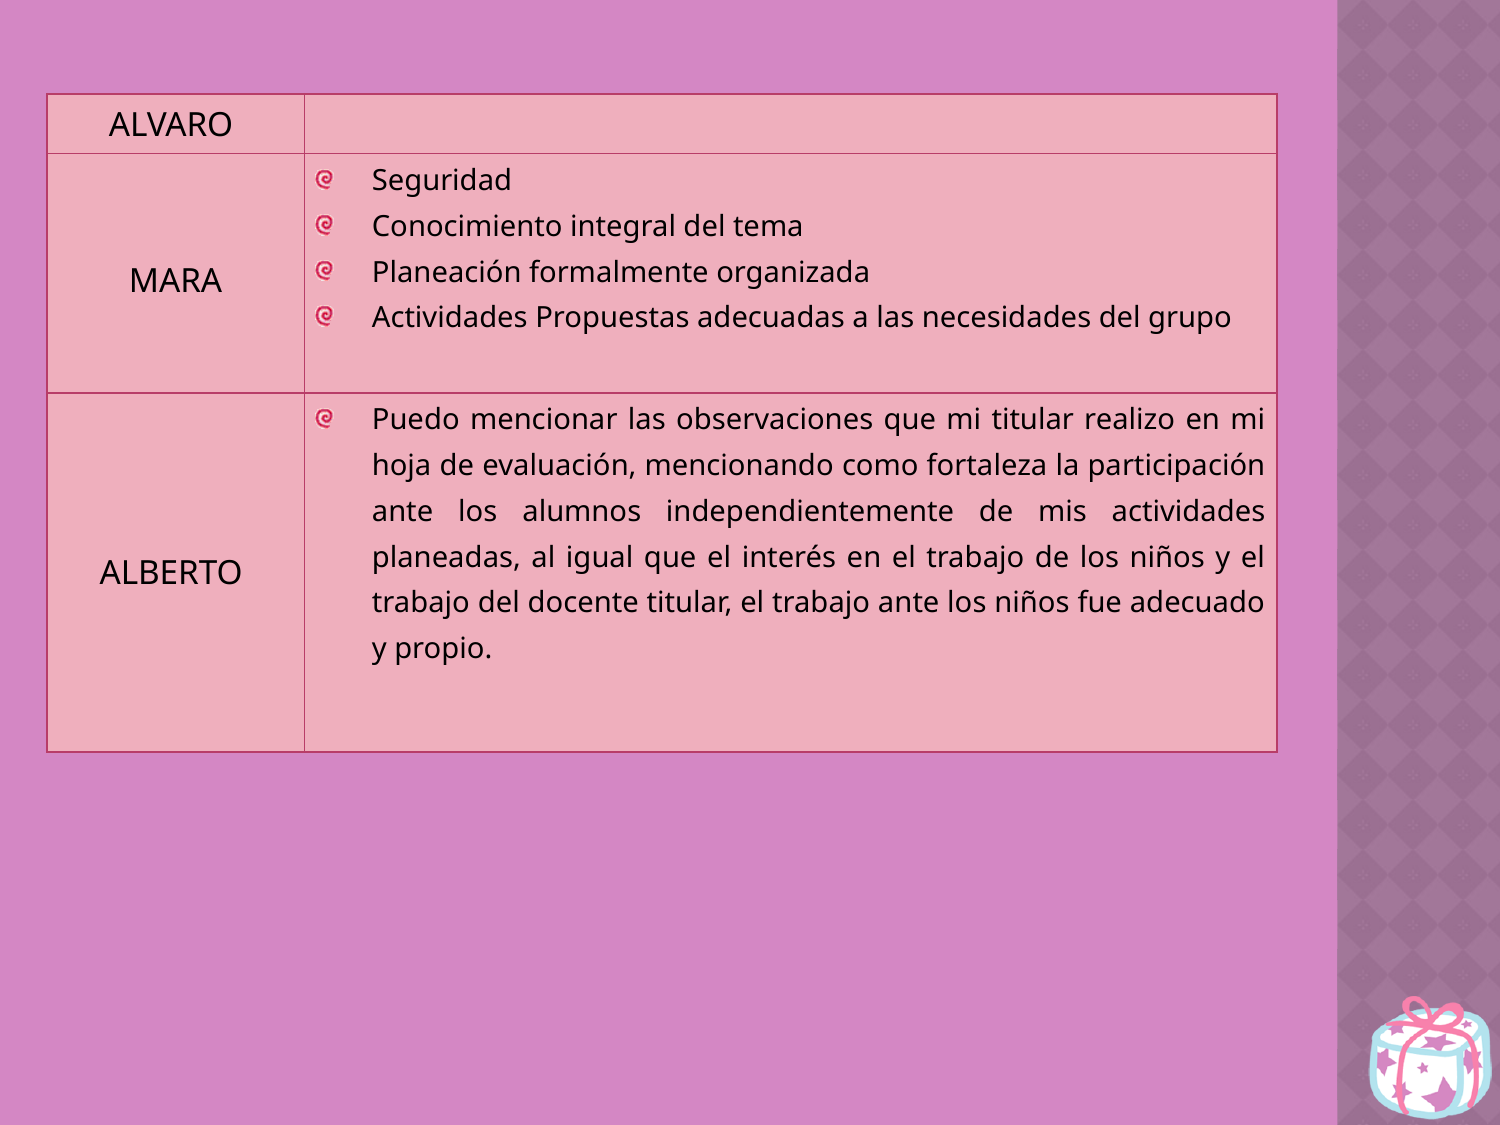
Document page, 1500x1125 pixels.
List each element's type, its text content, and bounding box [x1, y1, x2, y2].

picture [315, 305, 335, 327]
table_cell Seguridad Conocimiento integral del tema Planeación formalmente organizada Actividades Propuestas adecuadas a las necesidades del grupo [305, 154, 1276, 392]
picture [315, 408, 335, 429]
table_cell MARA [48, 154, 304, 392]
picture [315, 169, 335, 190]
picture [1358, 989, 1500, 1125]
table_cell Puedo mencionar las observaciones que mi titular realizo en mi hoja de evaluación, mencionando como fortaleza la participación ante los alumnos independientemente de mis actividades planeadas, al igual que el interés en el trabajo de los niños y el trabajo del docente titular, el trabajo ante los niños fue adecuado y propio. [305, 394, 1276, 751]
table_header ALVARO [48, 95, 304, 153]
picture [315, 260, 335, 281]
table_cell ALBERTO [48, 394, 304, 751]
table_header [305, 95, 1276, 153]
picture [315, 214, 335, 236]
